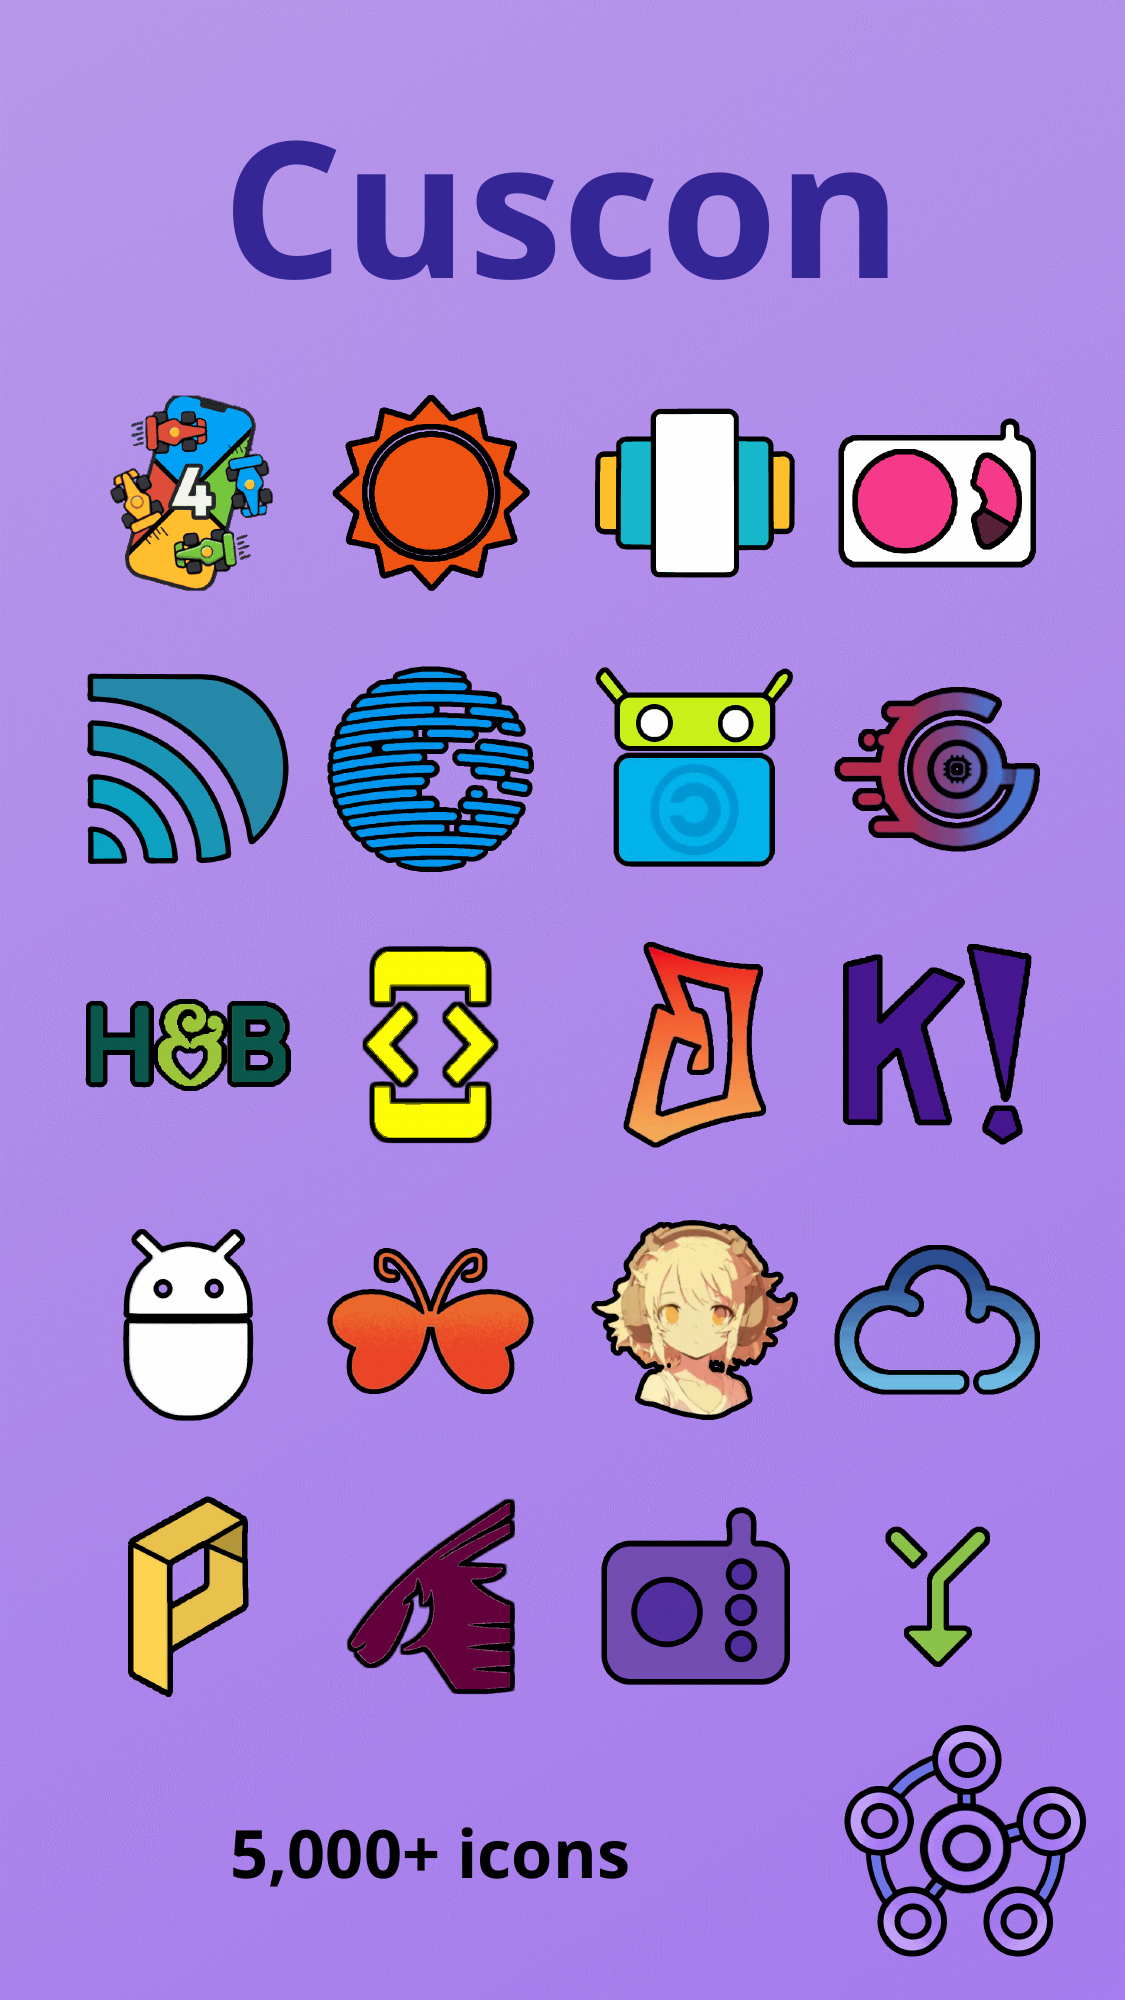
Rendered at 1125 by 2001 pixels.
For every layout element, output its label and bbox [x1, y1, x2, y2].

picture [0, 0, 1125, 2000]
list [835, 1709, 1097, 1971]
